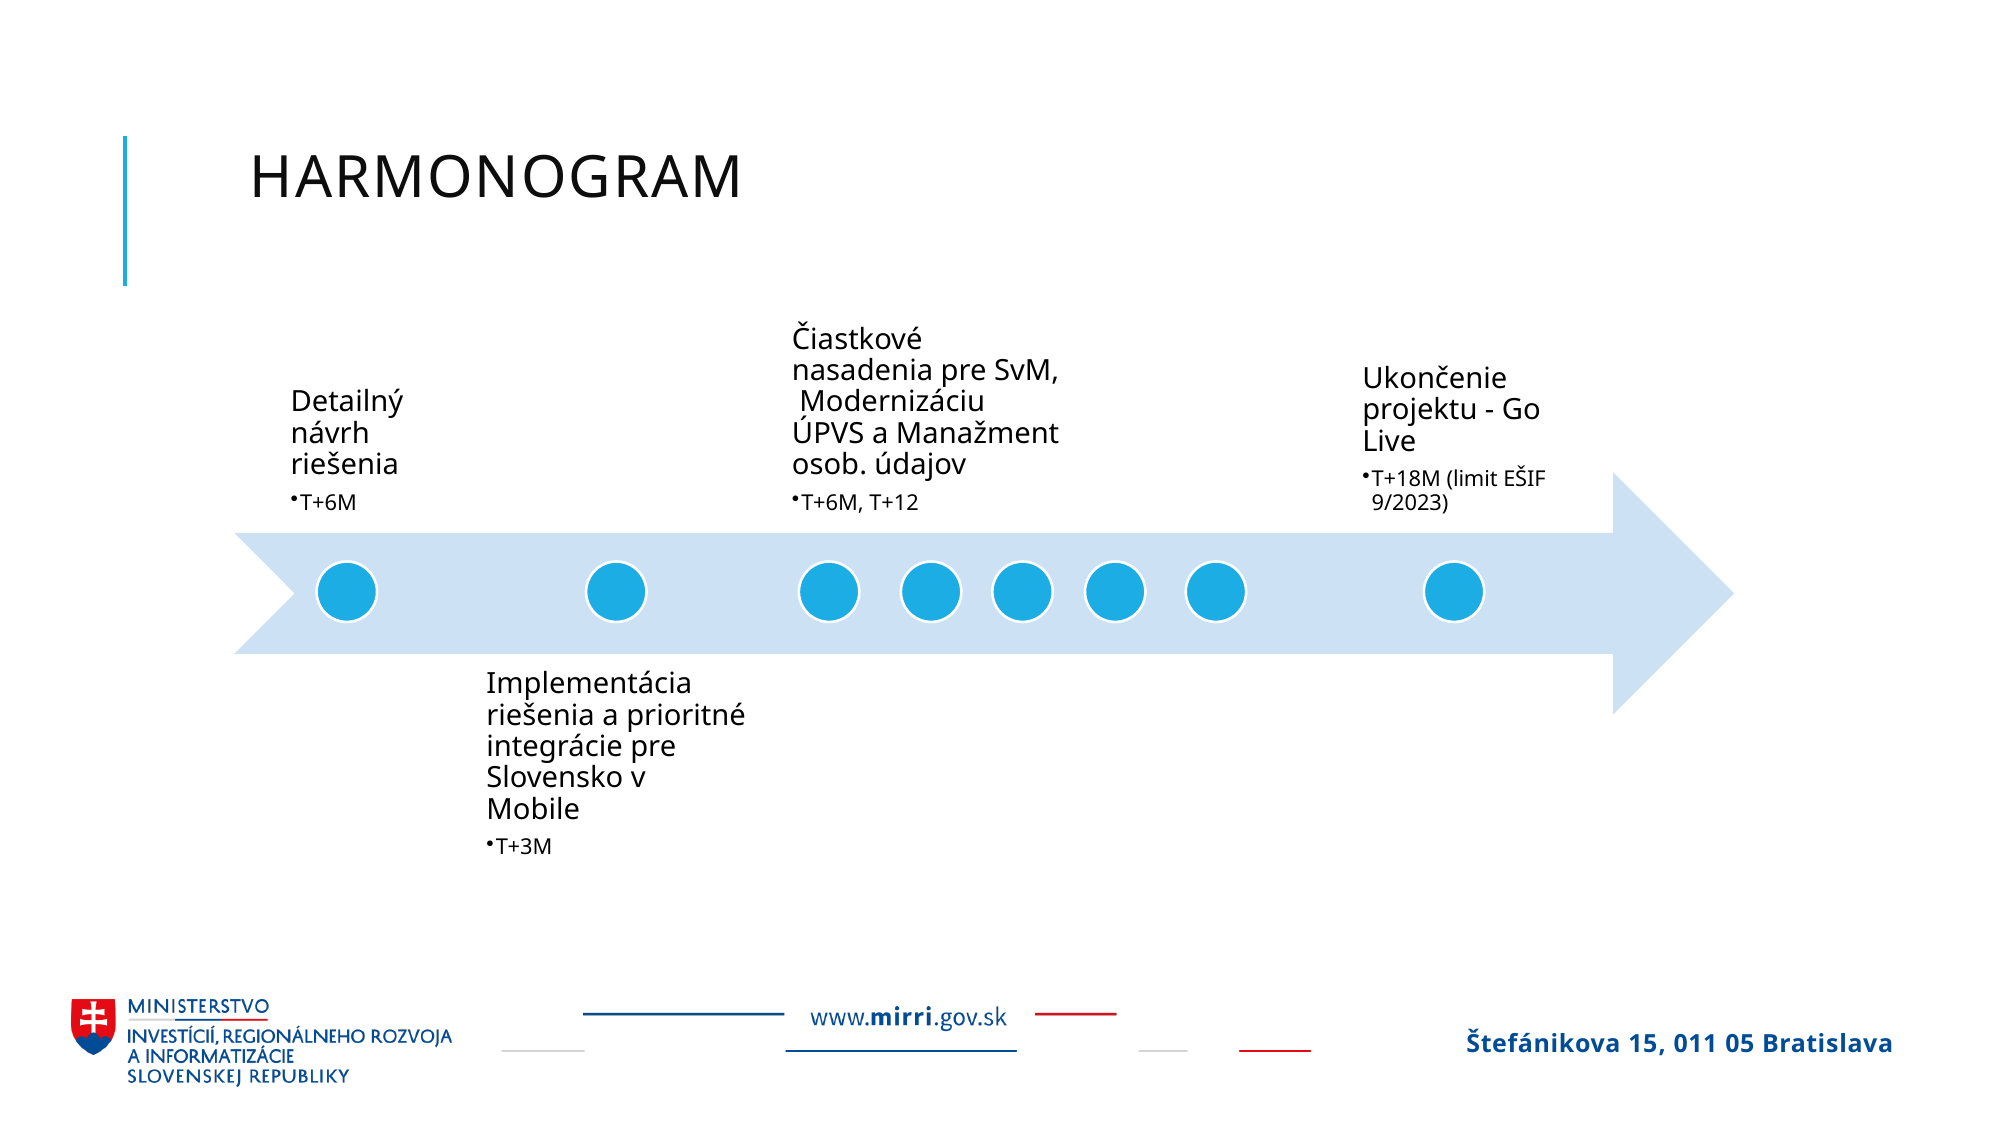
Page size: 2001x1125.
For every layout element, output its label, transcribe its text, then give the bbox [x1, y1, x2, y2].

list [233, 288, 1735, 895]
picture [501, 1006, 1311, 1052]
title HArmonogram [249, 153, 1750, 276]
picture [71, 999, 452, 1087]
